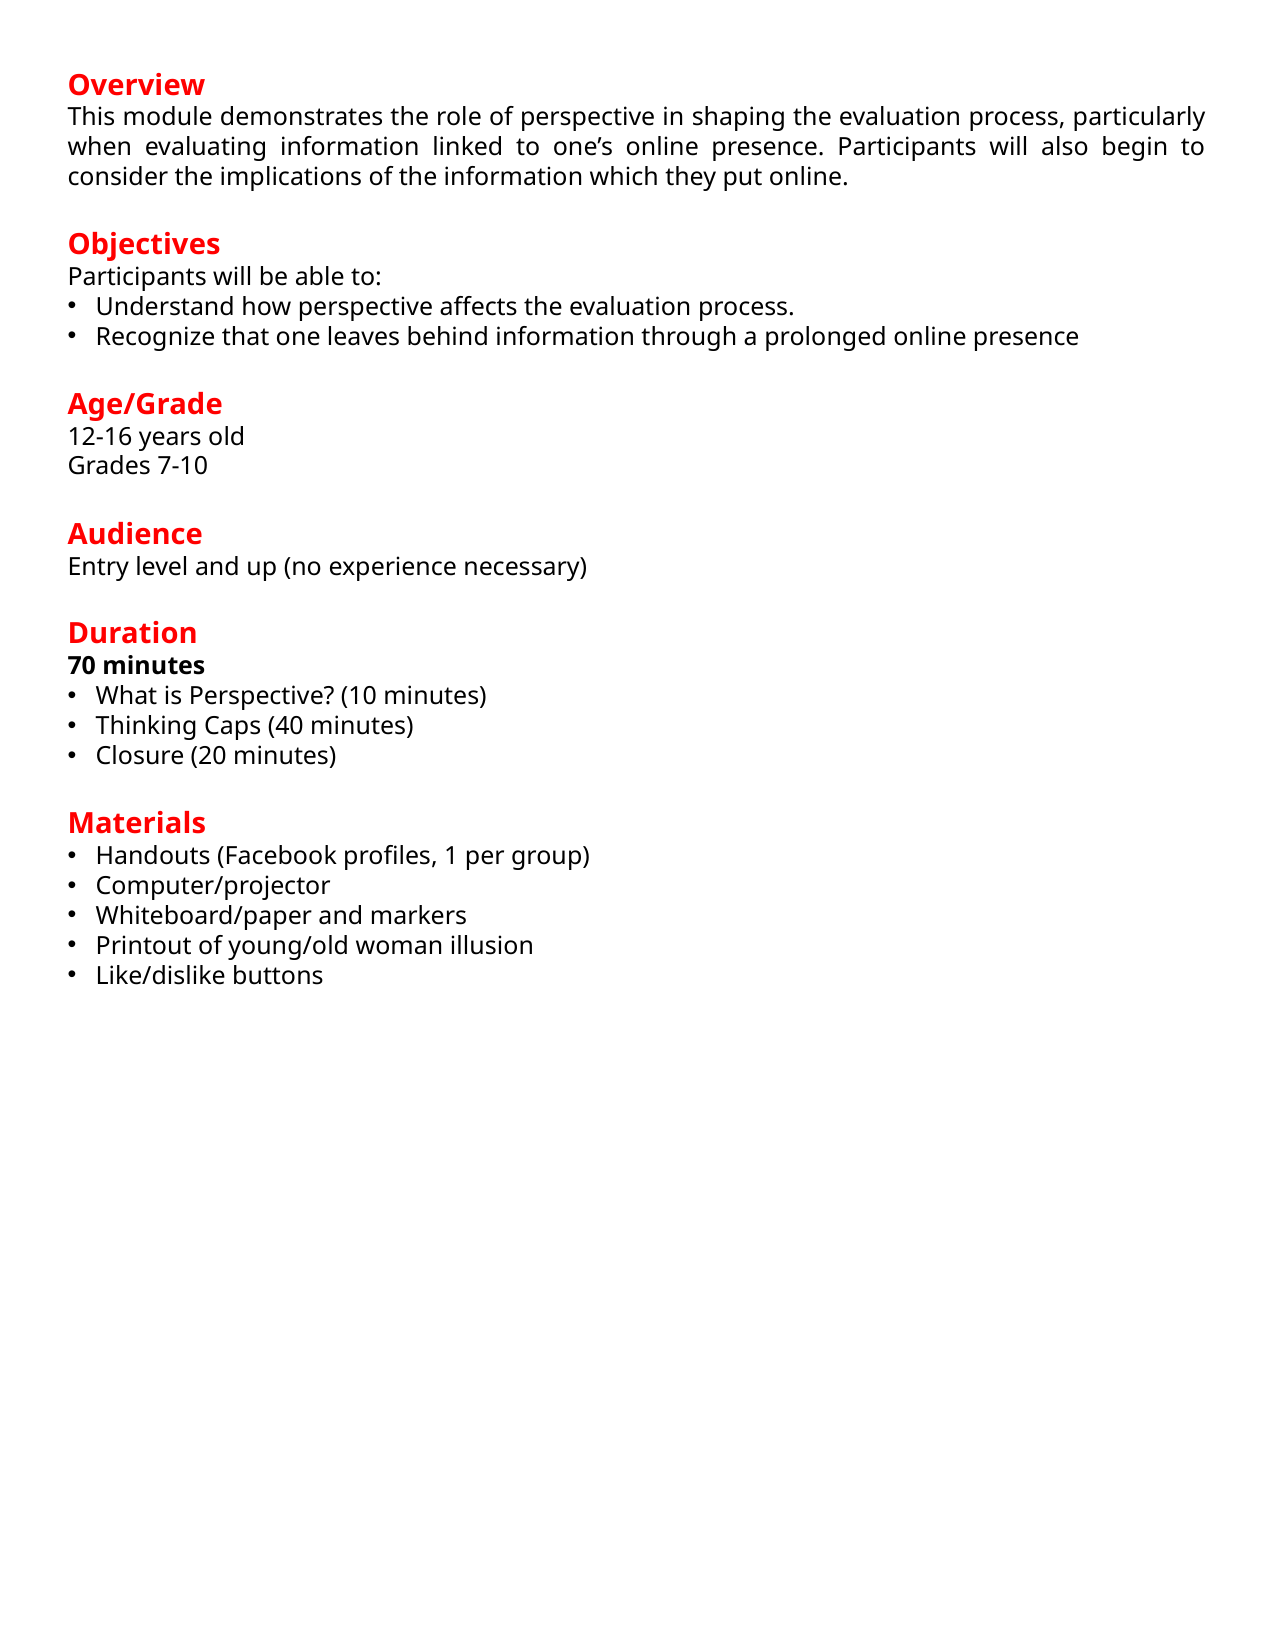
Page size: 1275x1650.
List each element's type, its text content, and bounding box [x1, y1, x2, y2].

text_box Overview This module demonstrates the role of perspective in shaping the evaluation process, particularly when evaluating information linked to one’s online presence. Participants will also begin to consider the implications of the information which they put online. Objectives Participants will be able to: Understand how perspective affects the evaluation process. Recognize that one leaves behind information through a prolonged online presence Age/Grade 12-16 years old Grades 7-10 Audience Entry level and up (no experience necessary) Duration 70 minutes What is Perspective? (10 minutes) Thinking Caps (40 minutes) Closure (20 minutes) Materials Handouts (Facebook profiles, 1 per group) Computer/projector Whiteboard/paper and markers Printout of young/old woman illusion Like/dislike buttons [52, 58, 1223, 1027]
